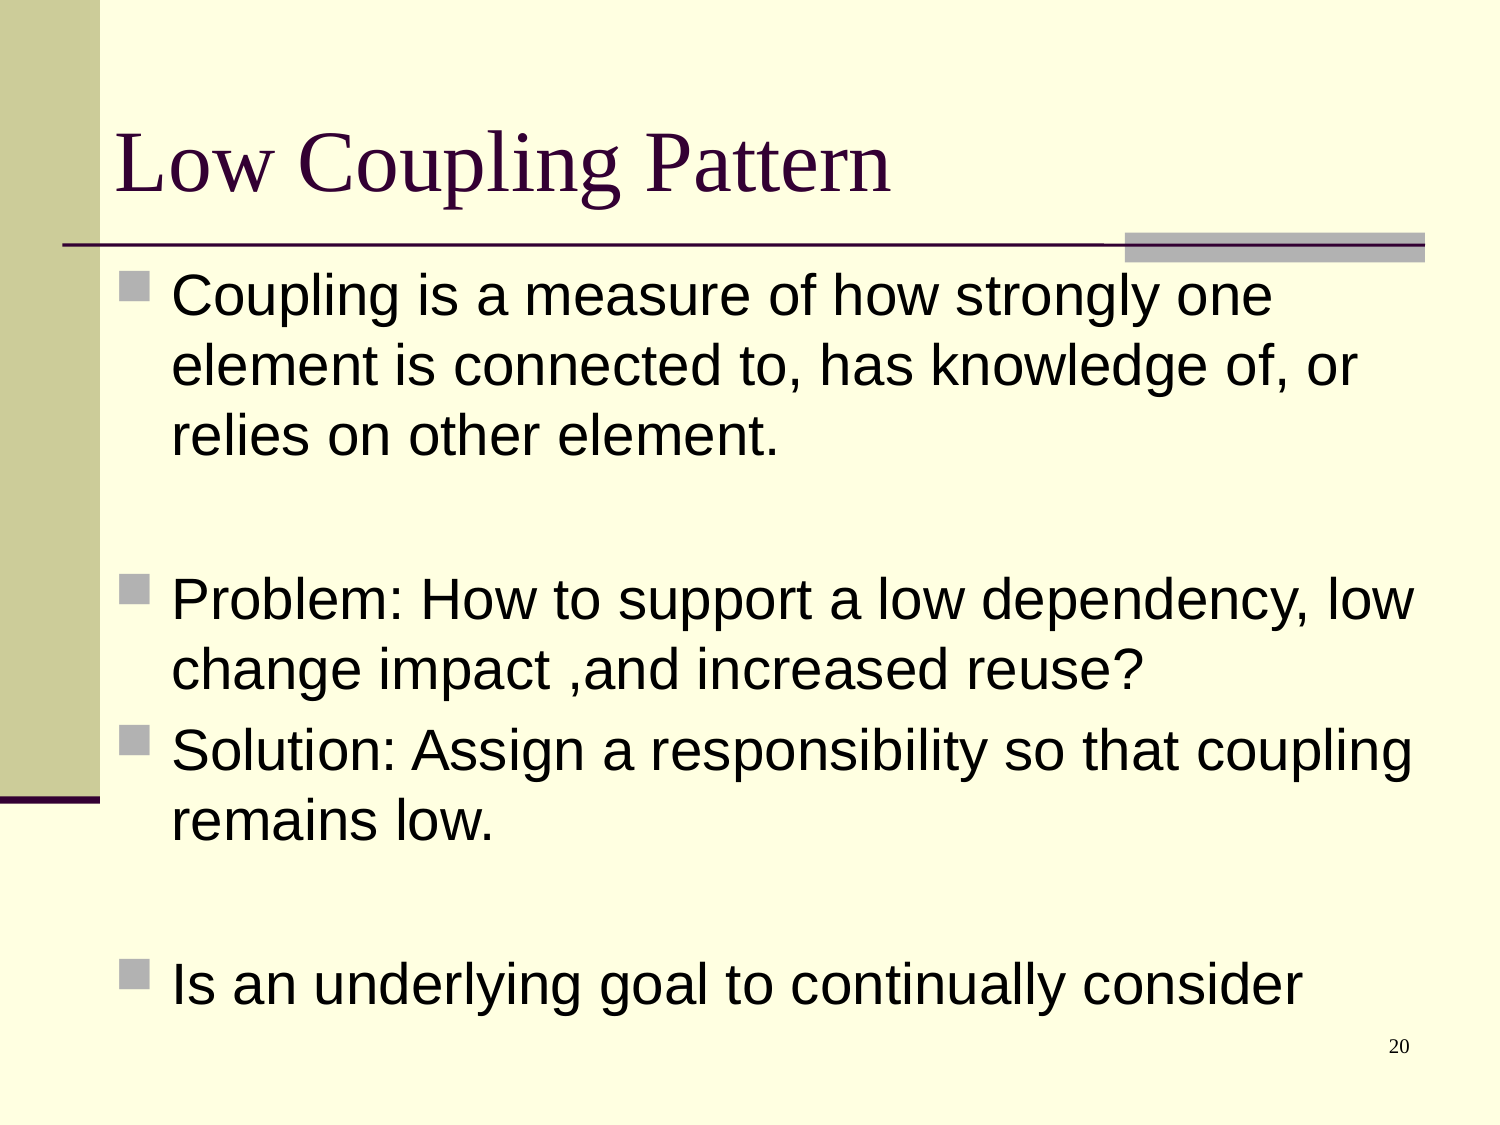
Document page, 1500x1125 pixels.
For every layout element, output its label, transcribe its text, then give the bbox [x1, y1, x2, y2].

slide_number 20 [1112, 1024, 1426, 1101]
list Coupling is a measure of how strongly one element is connected to, has knowledge of, or relies on other element. Problem: How to support a low dependency, low change impact ,and increased reuse? Solution: Assign a responsibility so that coupling remains low. Is an underlying goal to continually consider [99, 249, 1447, 963]
title Low Coupling Pattern [99, 62, 1376, 249]
